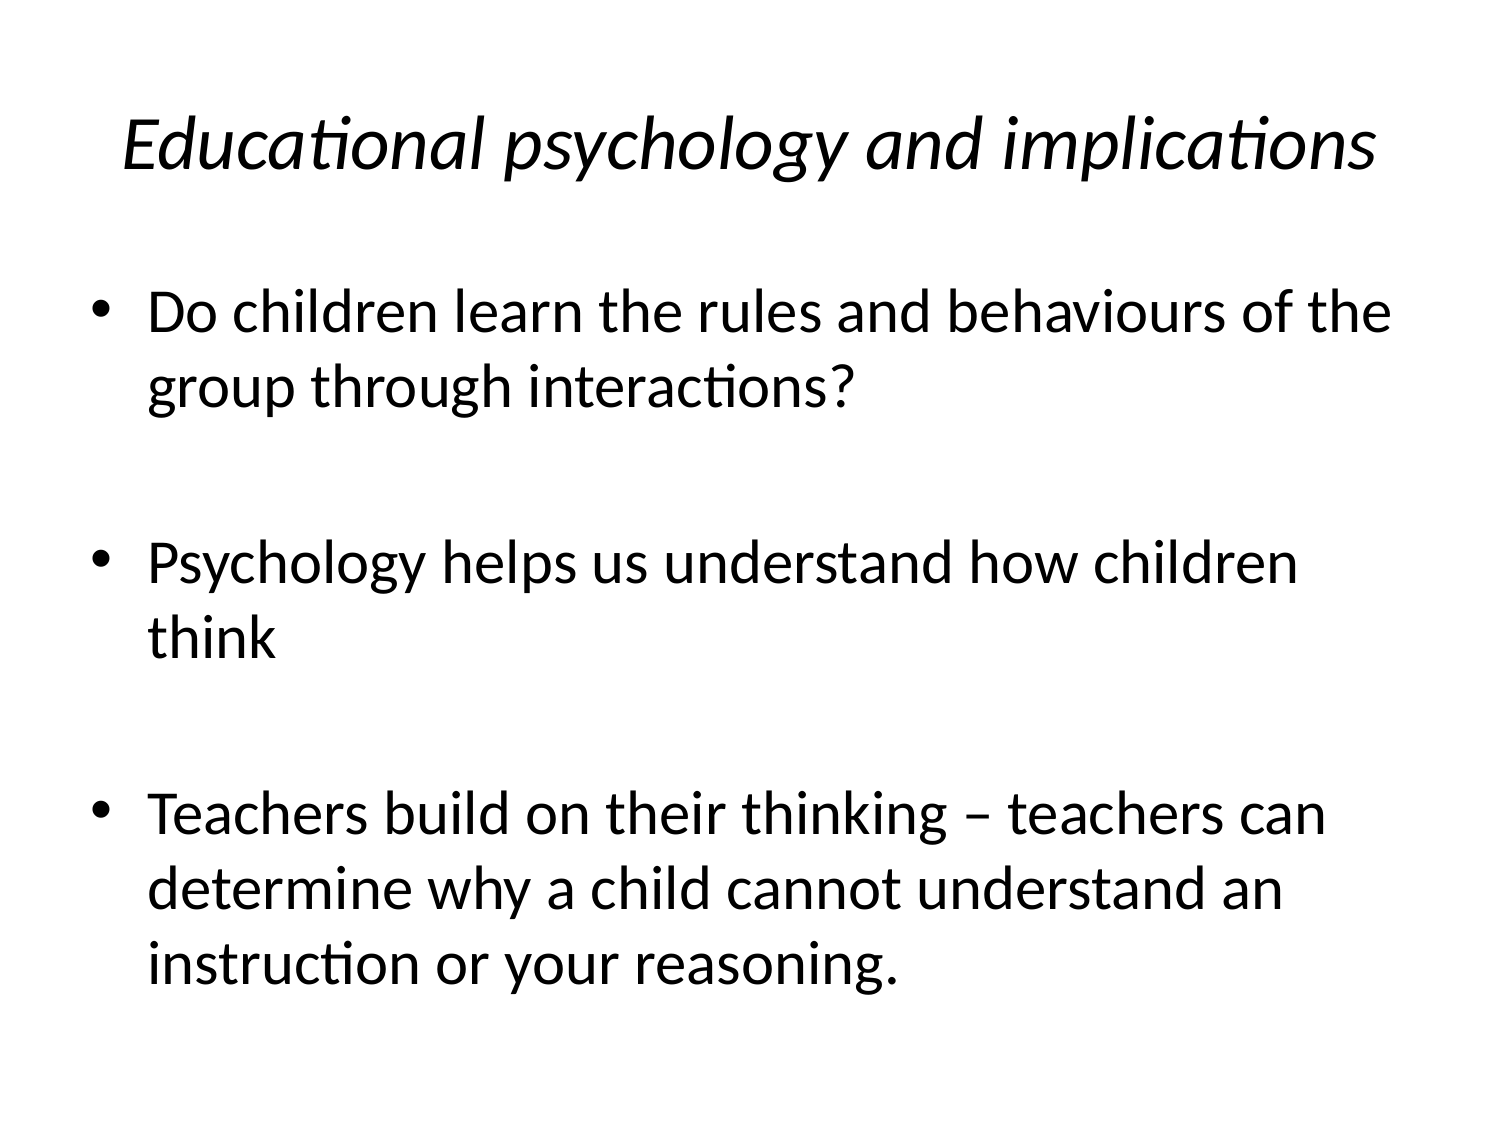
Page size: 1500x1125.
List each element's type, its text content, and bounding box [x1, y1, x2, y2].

list Do children learn the rules and behaviours of the group through interactions? Psychology helps us understand how children think Teachers build on their thinking – teachers can determine why a child cannot understand an instruction or your reasoning. [75, 262, 1425, 1005]
title Educational psychology and implications [75, 45, 1425, 233]
